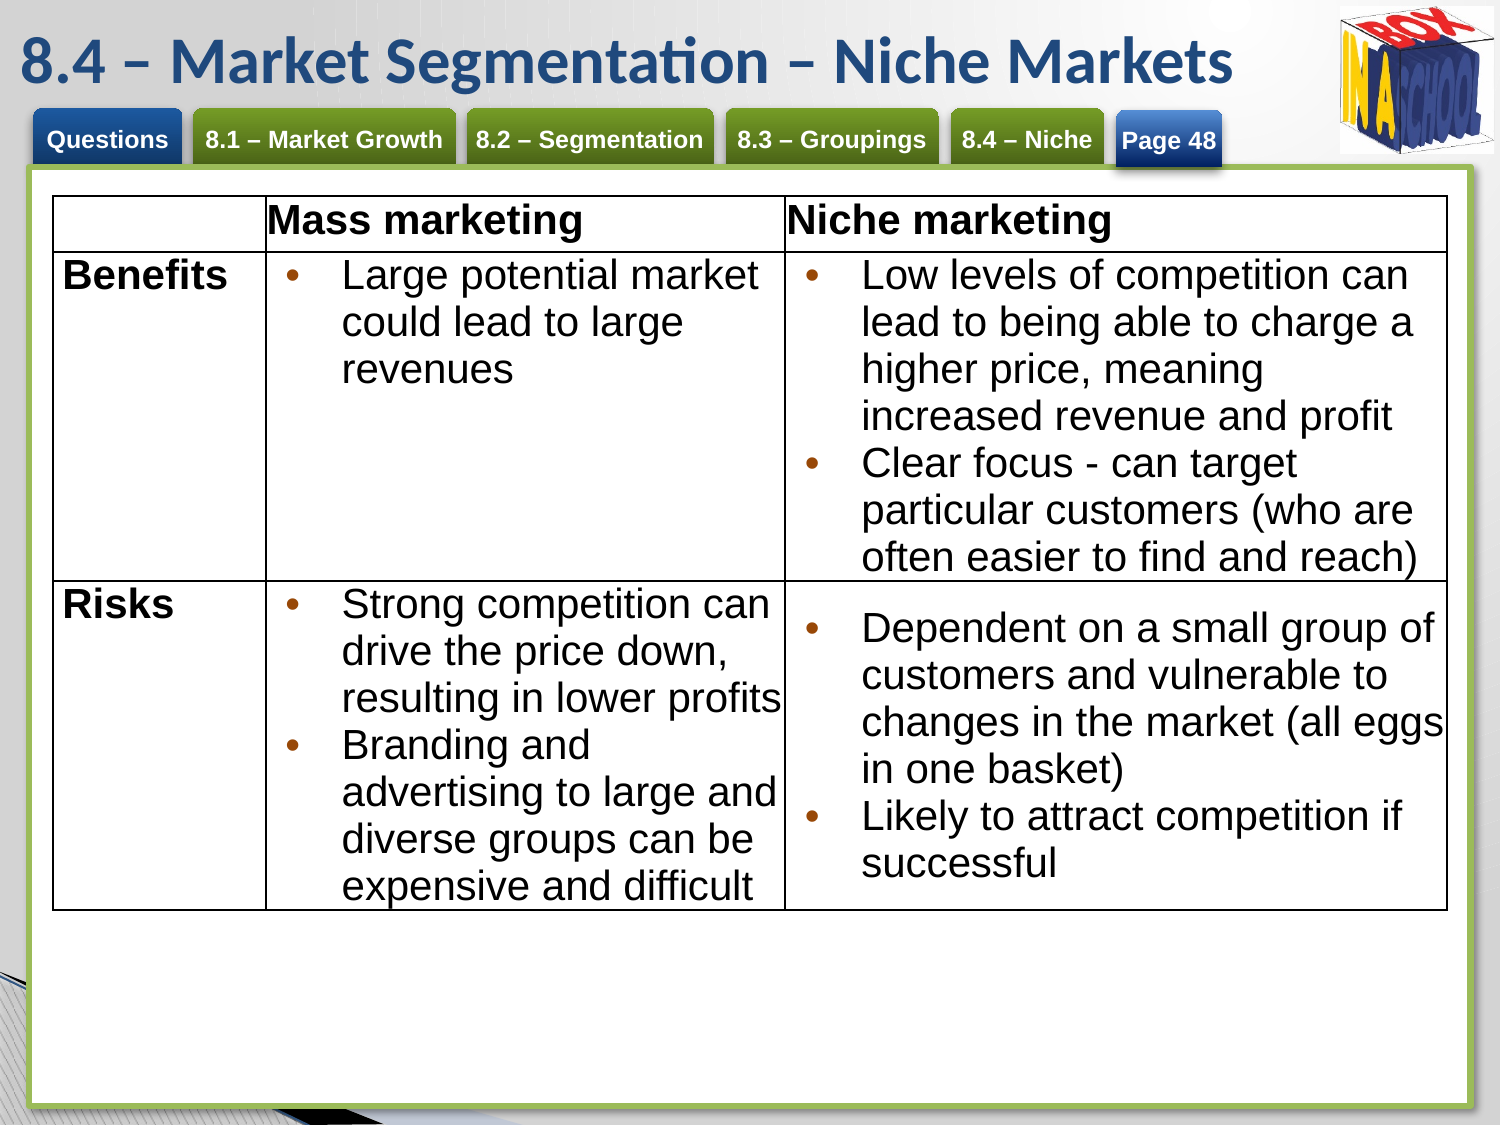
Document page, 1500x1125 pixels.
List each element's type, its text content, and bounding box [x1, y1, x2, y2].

table_cell Low levels of competition can lead to being able to charge a higher price, meaning increased revenue and profit Clear focus - can target particular customers (who are often easier to find and reach) [786, 253, 1446, 580]
table_cell Benefits [54, 253, 265, 580]
table_cell Dependent on a small group of customers and vulnerable to changes in the market (all eggs in one basket) Likely to attract competition if successful [786, 582, 1446, 909]
picture [1340, 6, 1495, 154]
title 8.4 – Market Segmentation – Niche Markets [5, 11, 1270, 102]
table_cell Strong competition can drive the price down, resulting in lower profits Branding and advertising to large and diverse groups can be expensive and difficult [267, 582, 784, 909]
table_header Niche marketing [786, 197, 1446, 251]
table_cell Risks [54, 582, 265, 909]
text_box Page 48 [1116, 109, 1223, 167]
picture [281, 1114, 303, 1125]
table_cell Large potential market could lead to large revenues [267, 253, 784, 580]
table_header [54, 197, 265, 251]
table_header Mass marketing [267, 197, 784, 251]
